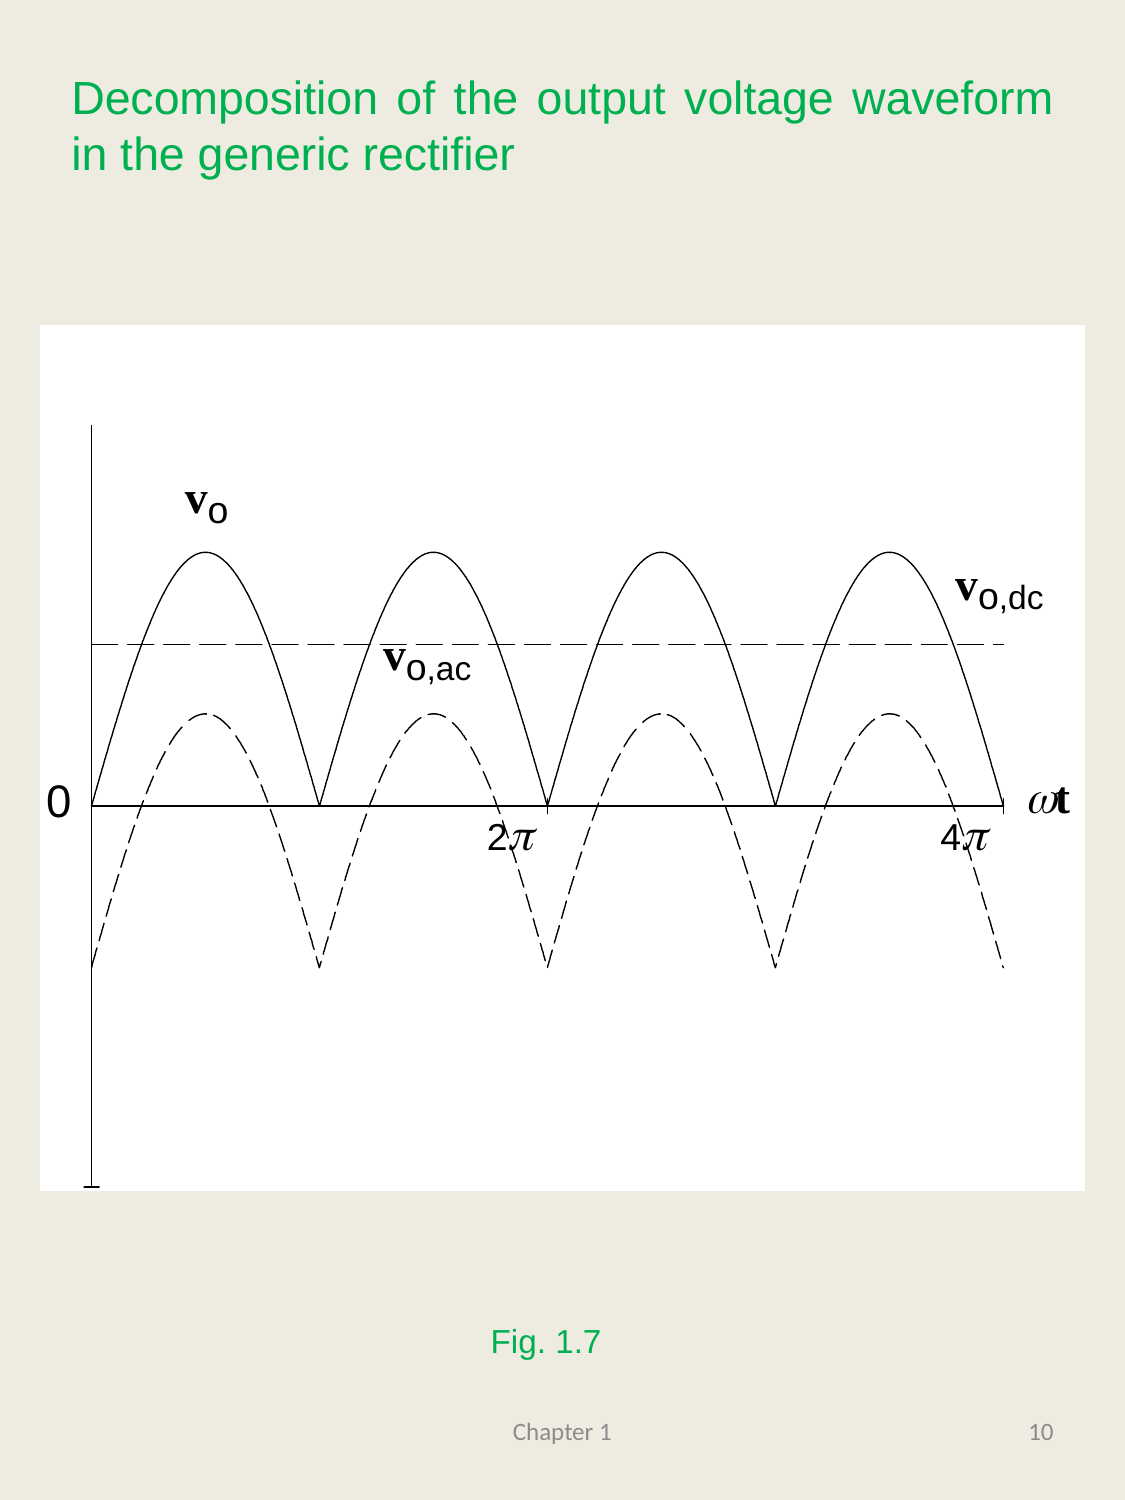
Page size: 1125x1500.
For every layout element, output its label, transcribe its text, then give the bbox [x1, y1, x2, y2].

footer Chapter 1 [384, 1390, 741, 1471]
text_box Fig. 1.7 [475, 1312, 617, 1368]
slide_number 10 [806, 1390, 1069, 1471]
title Decomposition of the output voltage waveform in the generic rectifier [56, 60, 1069, 188]
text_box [39, 324, 1086, 1192]
